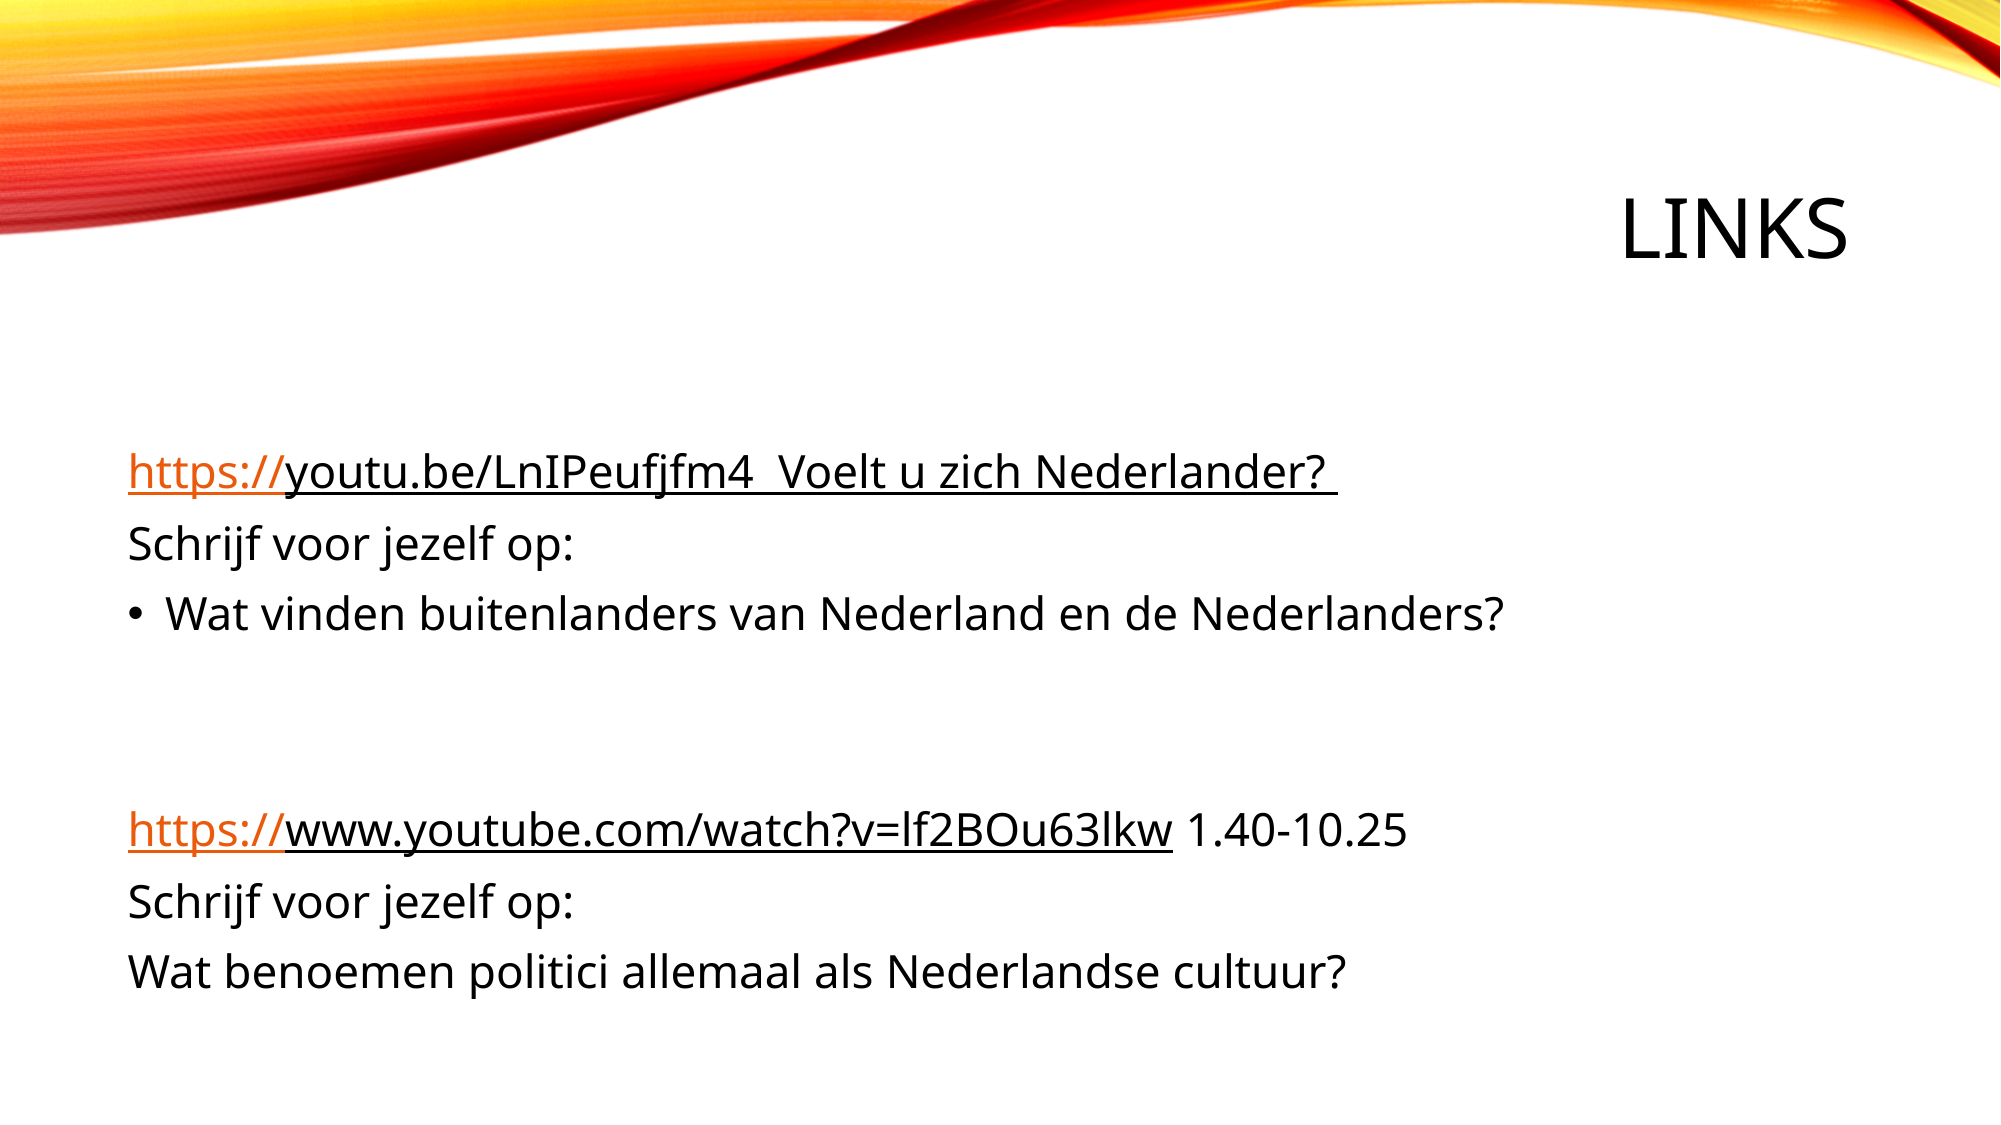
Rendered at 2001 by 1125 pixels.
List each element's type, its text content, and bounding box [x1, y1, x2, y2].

picture [0, 0, 2000, 237]
list https://youtu.be/LnIPeufjfm4 Voelt u zich Nederlander? Schrijf voor jezelf op: Wat vinden buitenlanders van Nederland en de Nederlanders? https://www.youtube.com/watch?v=lf2BOu63lkw 1.40-10.25 Schrijf voor jezelf op: Wat benoemen politici allemaal als Nederlandse cultuur? [112, 360, 1888, 1021]
title Links [474, 125, 1888, 338]
